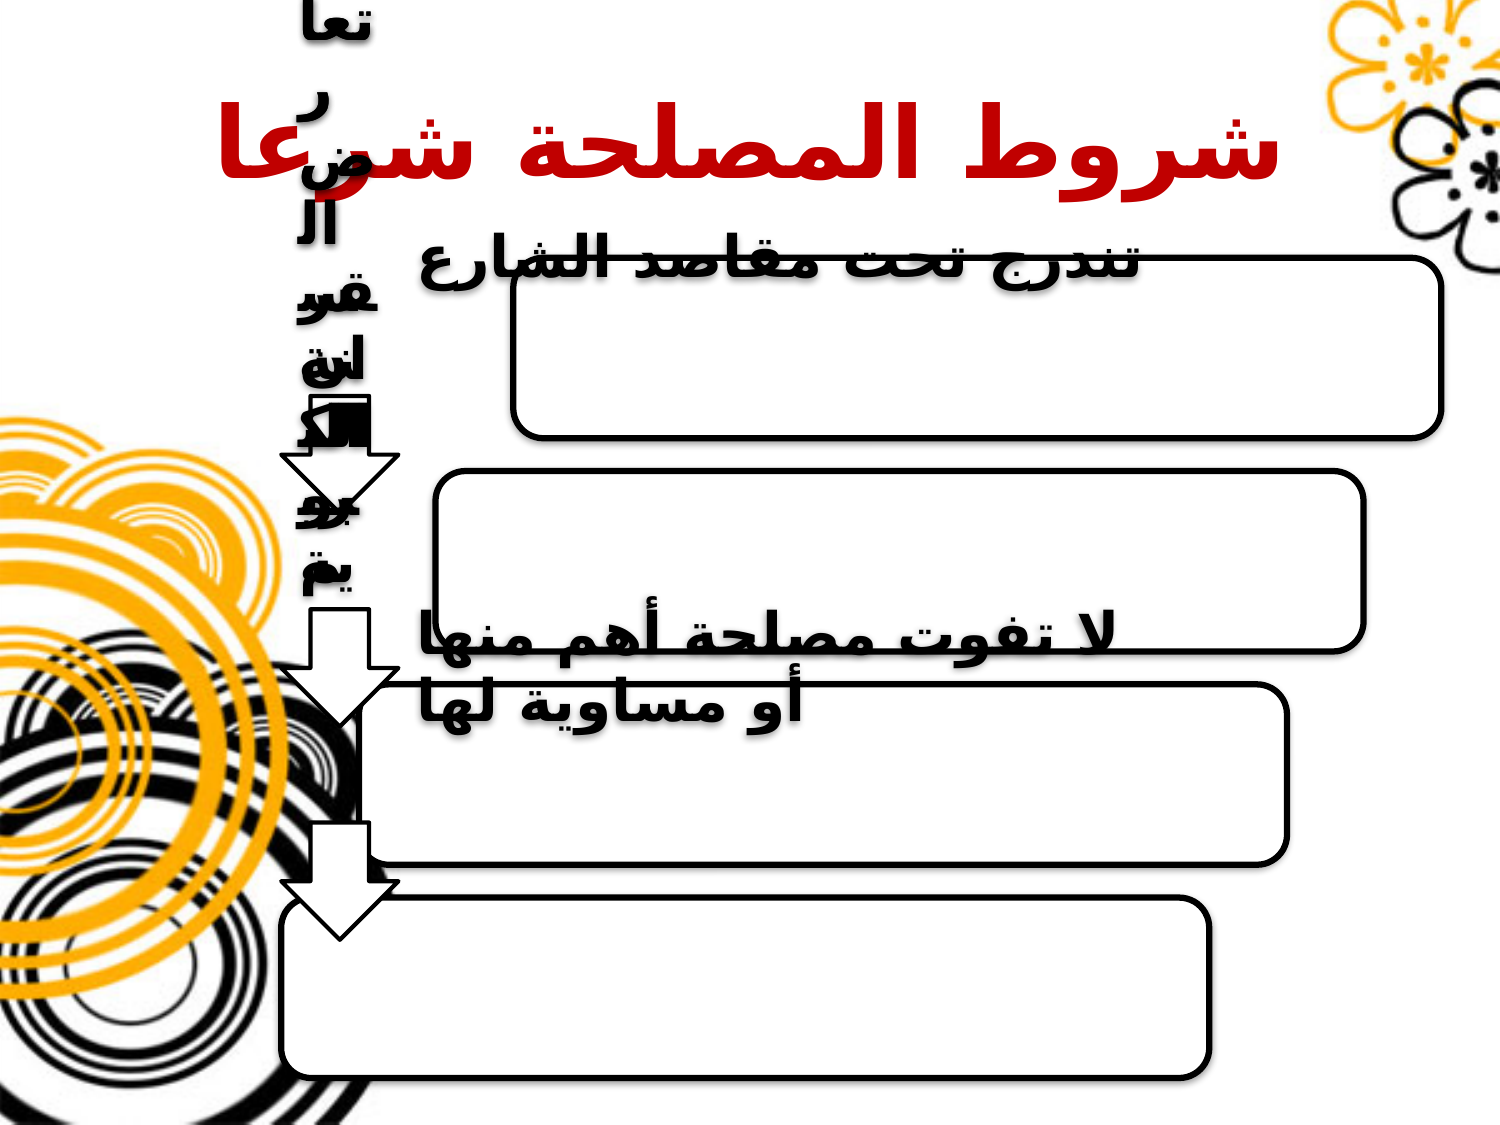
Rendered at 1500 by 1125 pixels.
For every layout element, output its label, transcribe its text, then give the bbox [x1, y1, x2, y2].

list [280, 257, 1442, 1079]
picture [0, 0, 1500, 1125]
title شروط المصلحة شرعا [75, 45, 1425, 233]
